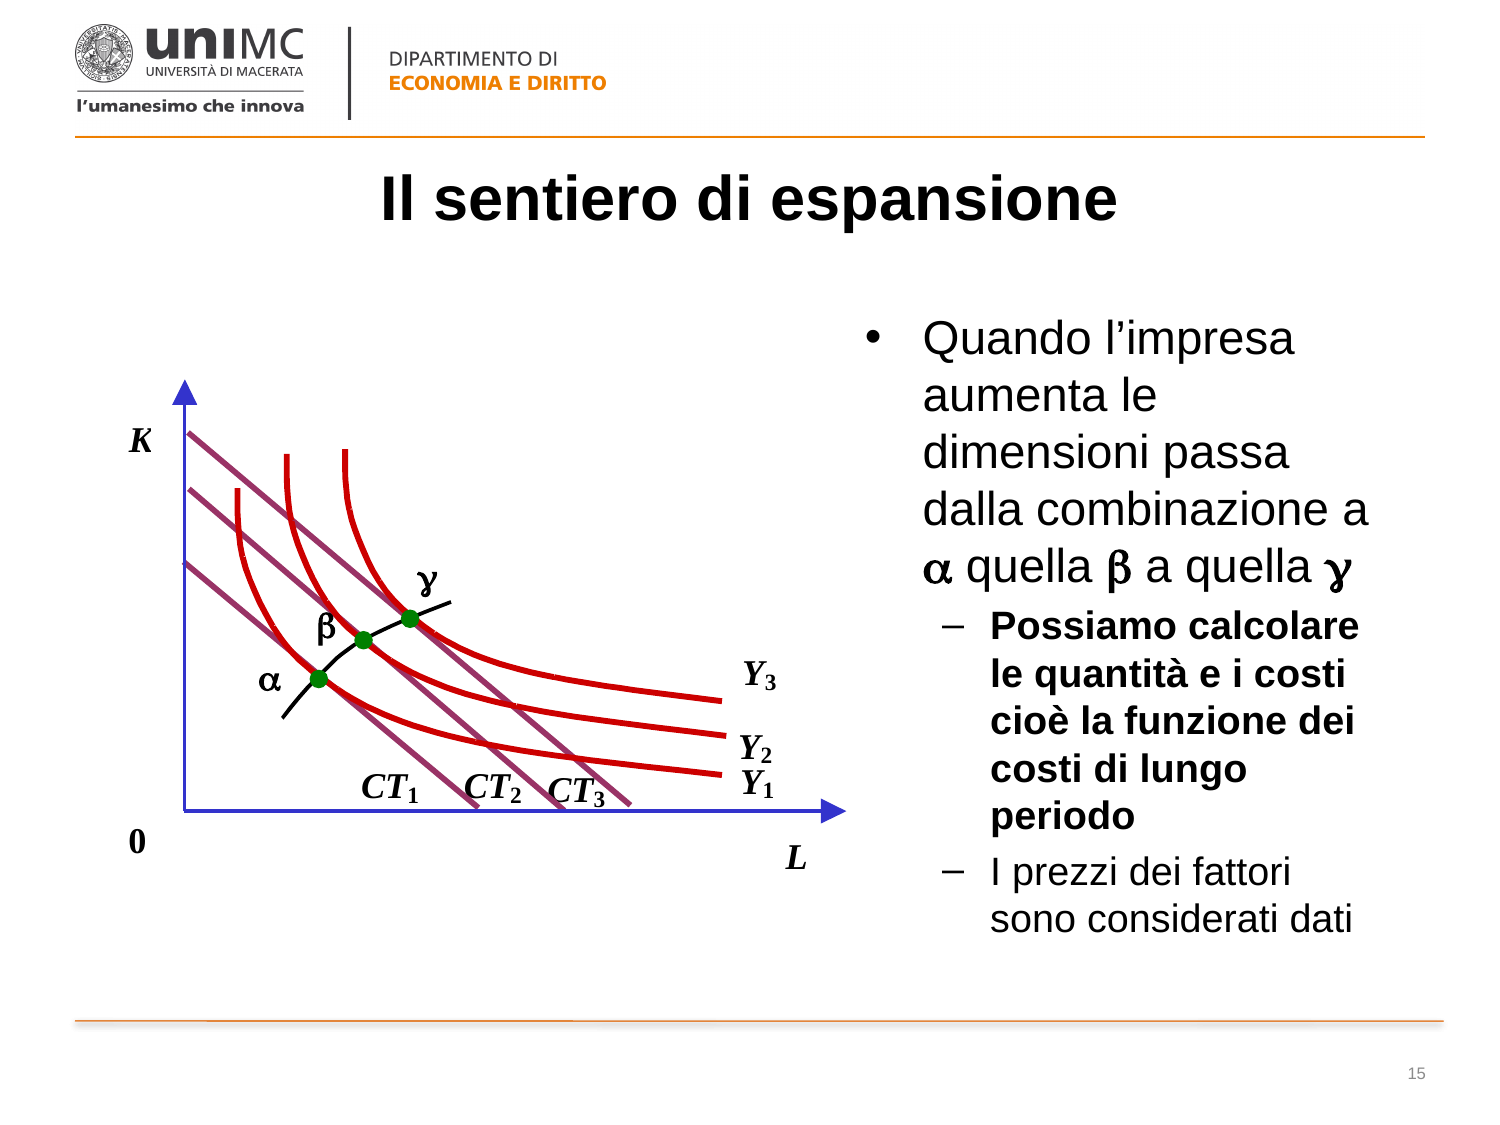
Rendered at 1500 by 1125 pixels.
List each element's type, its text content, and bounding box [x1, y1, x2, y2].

title Il sentiero di espansione [75, 149, 1425, 241]
picture [75, 24, 1425, 138]
slide_number 15 [1091, 1042, 1442, 1103]
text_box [74, 374, 863, 913]
list Quando l’impresa aumenta le dimensioni passa dalla combinazione a a quella b a quella g Possiamo calcolare le quantità e i costi cioè la funzione dei costi di lungo periodo I prezzi dei fattori sono considerati dati [849, 299, 1388, 975]
